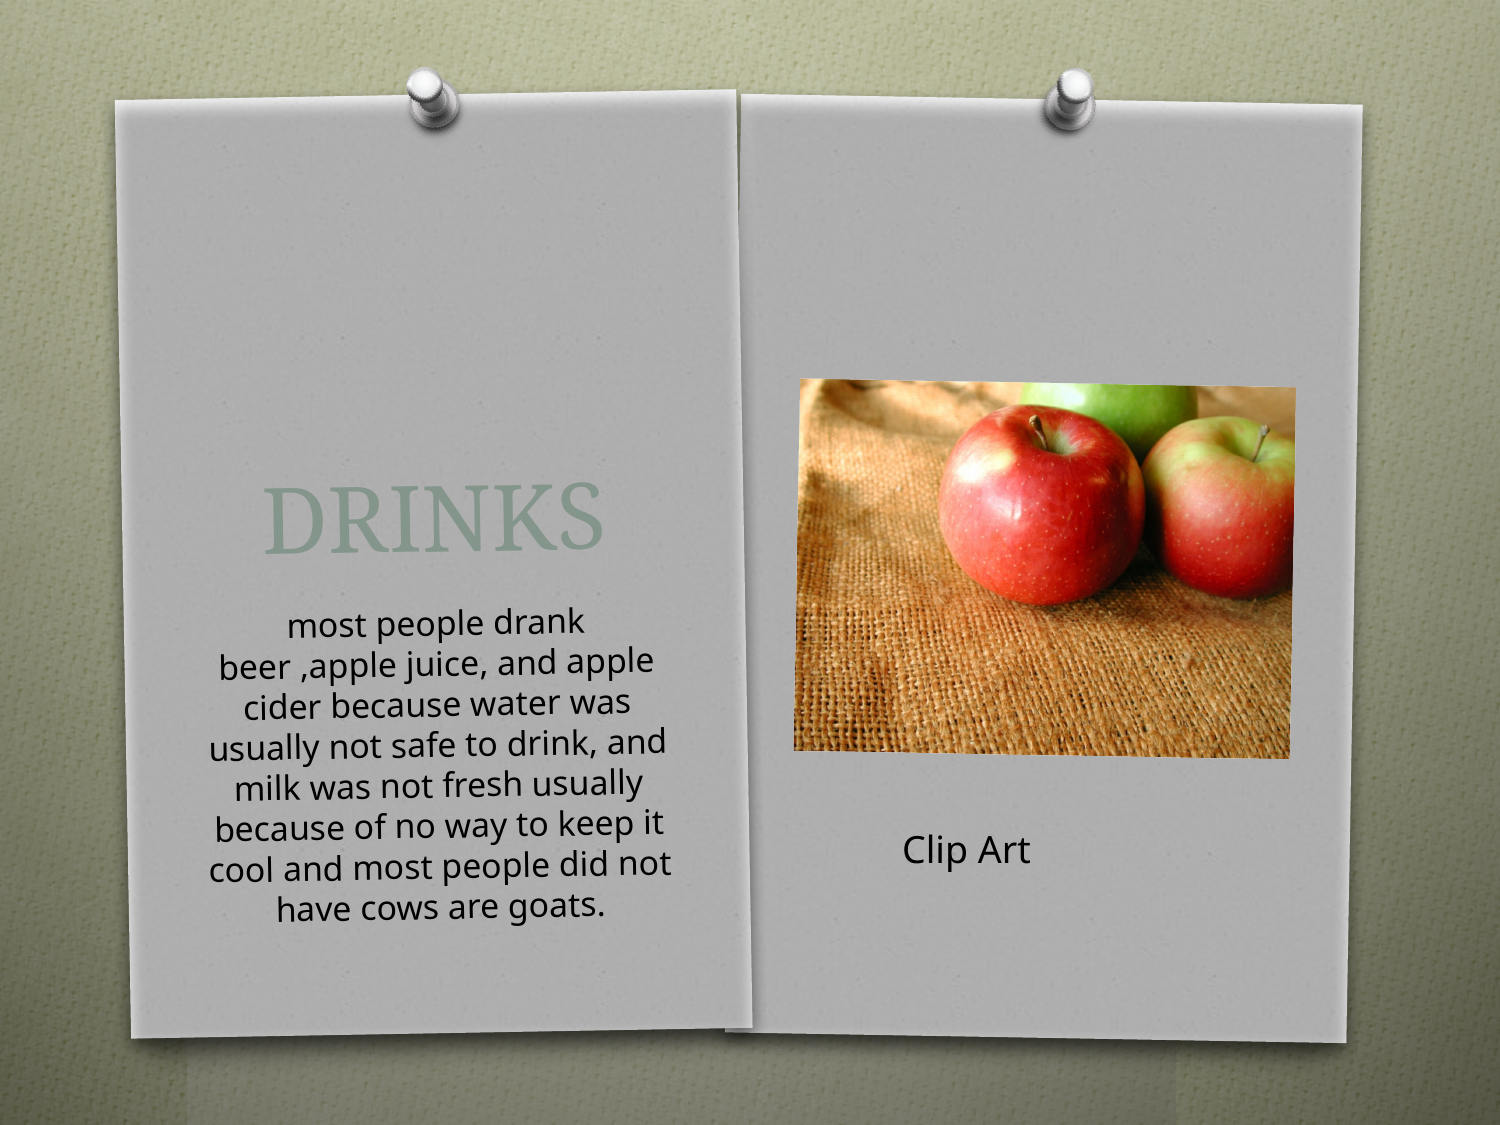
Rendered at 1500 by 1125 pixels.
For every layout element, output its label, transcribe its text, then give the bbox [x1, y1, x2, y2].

text_box Clip Art [887, 818, 1500, 879]
picture [375, 33, 497, 157]
picture [1016, 41, 1138, 162]
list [796, 382, 1293, 755]
picture [1095, 755, 1289, 759]
title drinks [179, 326, 687, 583]
list most people drank beer ,apple juice, and apple cider because water was usually not safe to drink, and milk was not fresh usually because of no way to keep it cool and most people did not have cows are goats. [185, 590, 692, 944]
